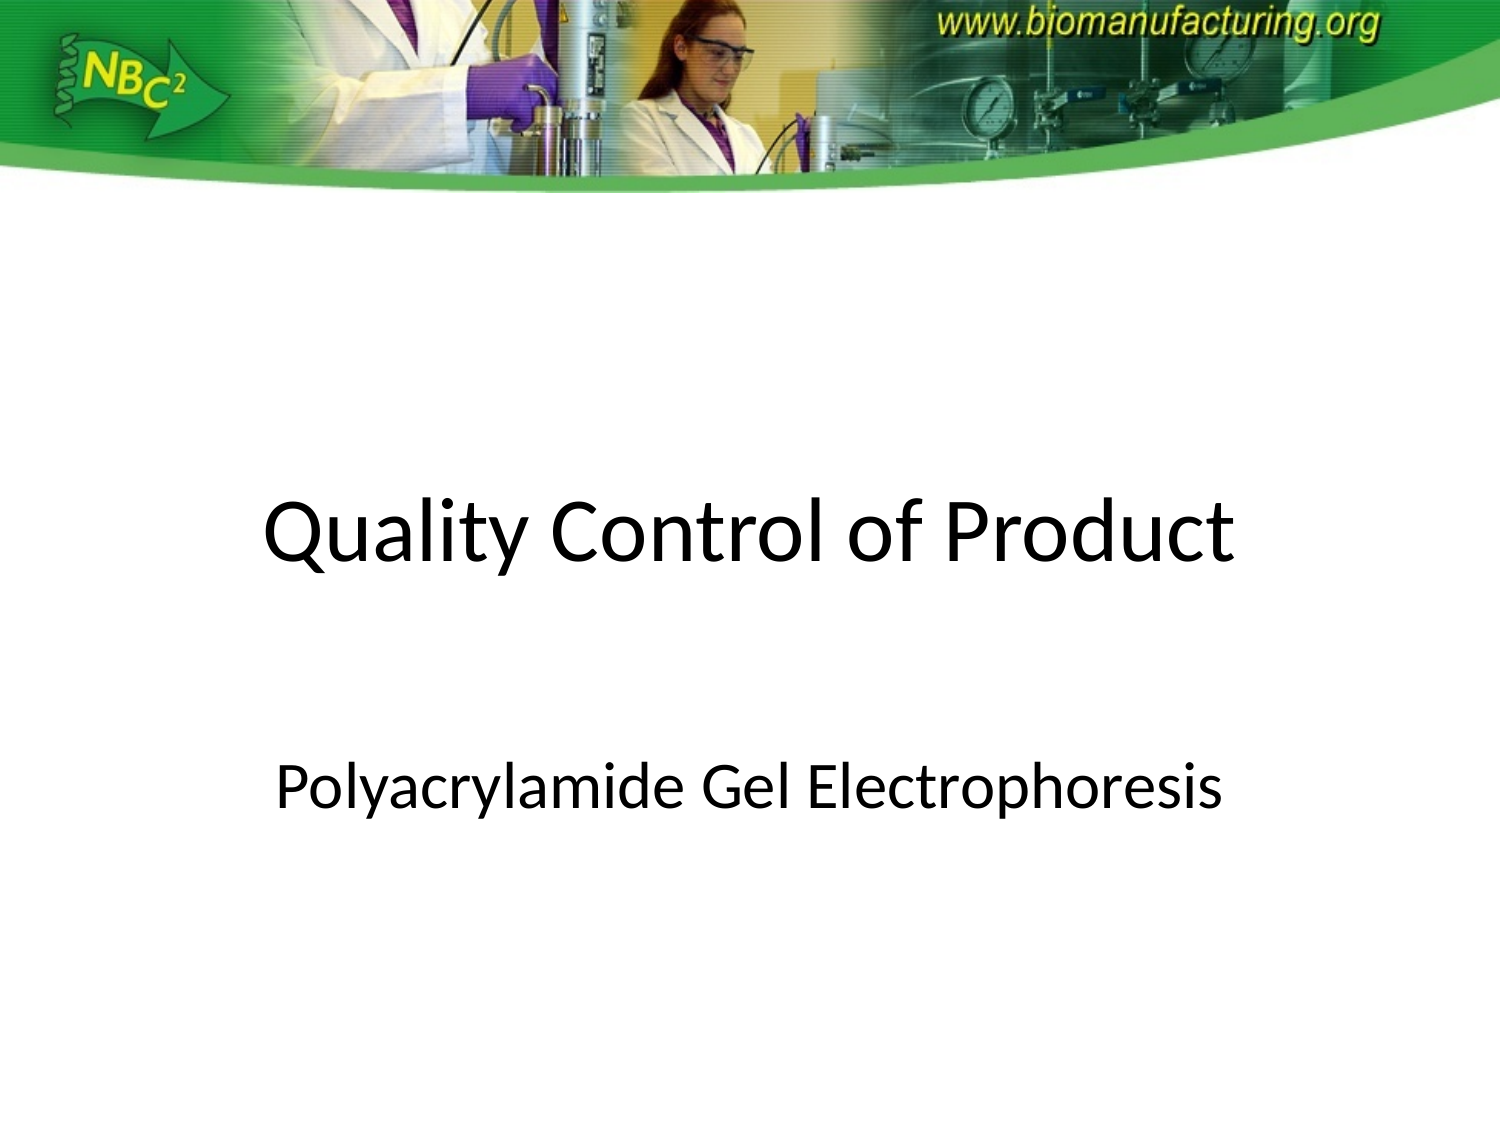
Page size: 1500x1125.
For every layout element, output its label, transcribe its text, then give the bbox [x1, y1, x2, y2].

text_box Polyacrylamide Gel Electrophoresis [224, 637, 1275, 925]
text_box Quality Control of Product [112, 349, 1388, 591]
picture [0, 0, 1500, 194]
